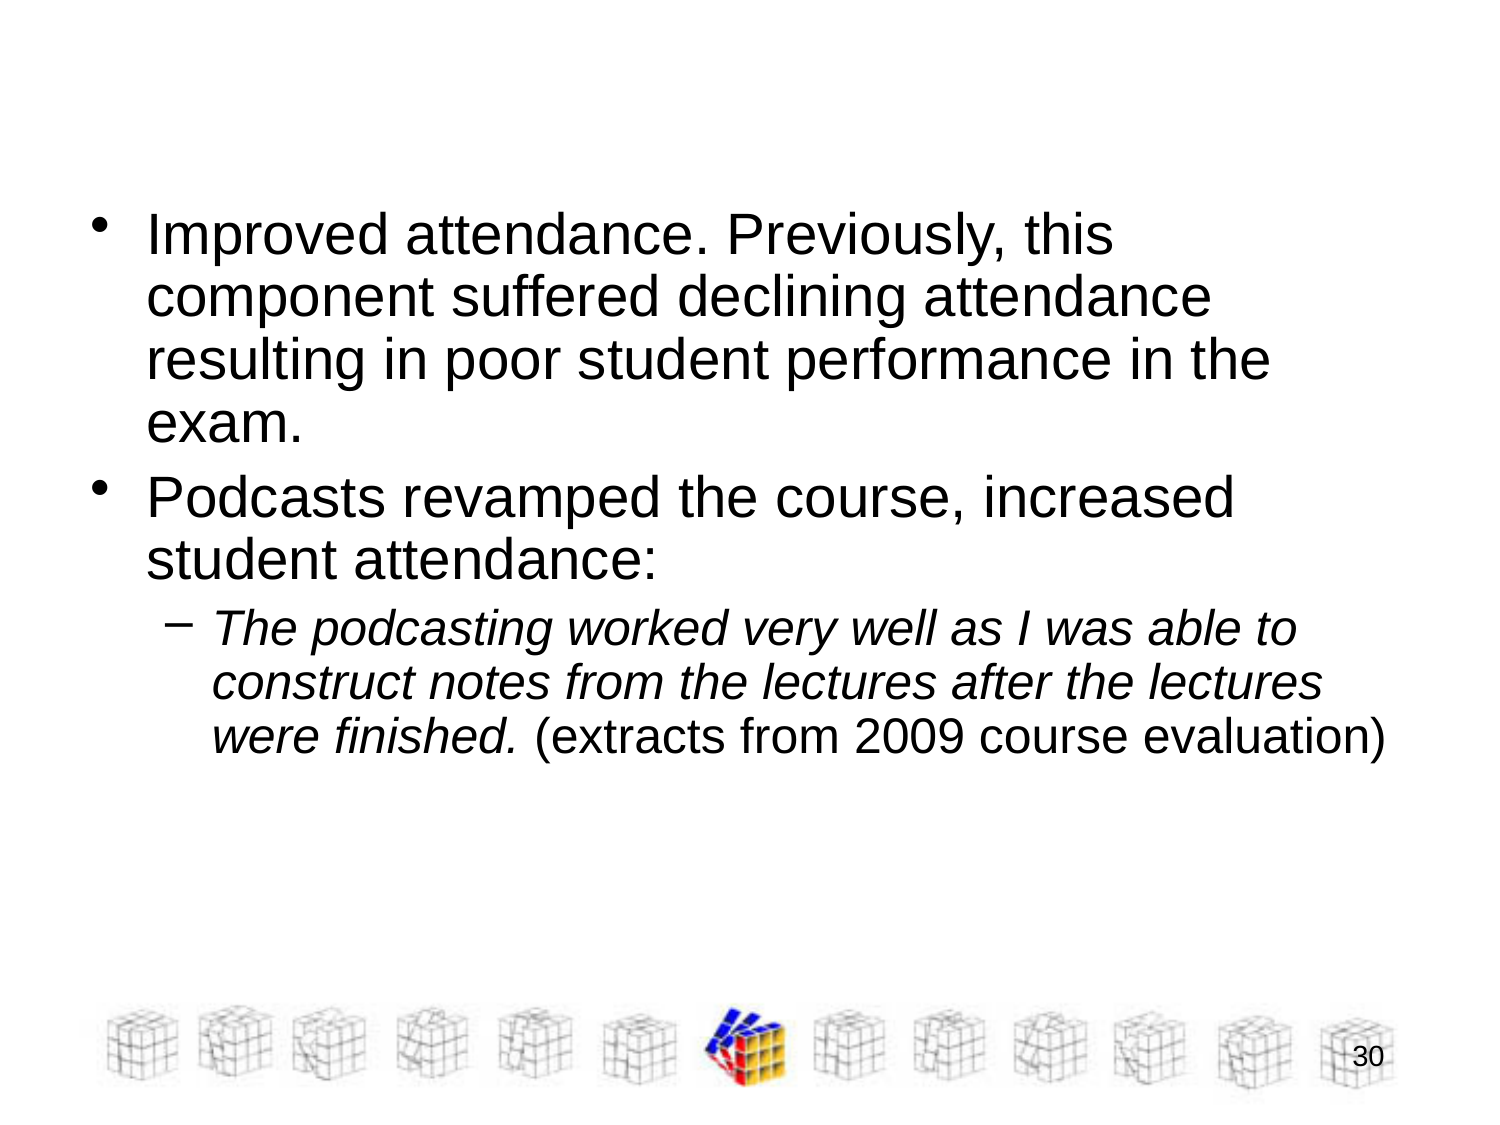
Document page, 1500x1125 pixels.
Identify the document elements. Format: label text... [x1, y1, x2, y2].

slide_number 30 [1337, 1029, 1500, 1090]
picture [64, 987, 1442, 1125]
list Improved attendance. Previously, this component suffered declining attendance resulting in poor student performance in the exam. Podcasts revamped the course, increased student attendance: The podcasting worked very well as I was able to construct notes from the lectures after the lectures were finished. (extracts from 2009 course evaluation) [74, 196, 1426, 988]
